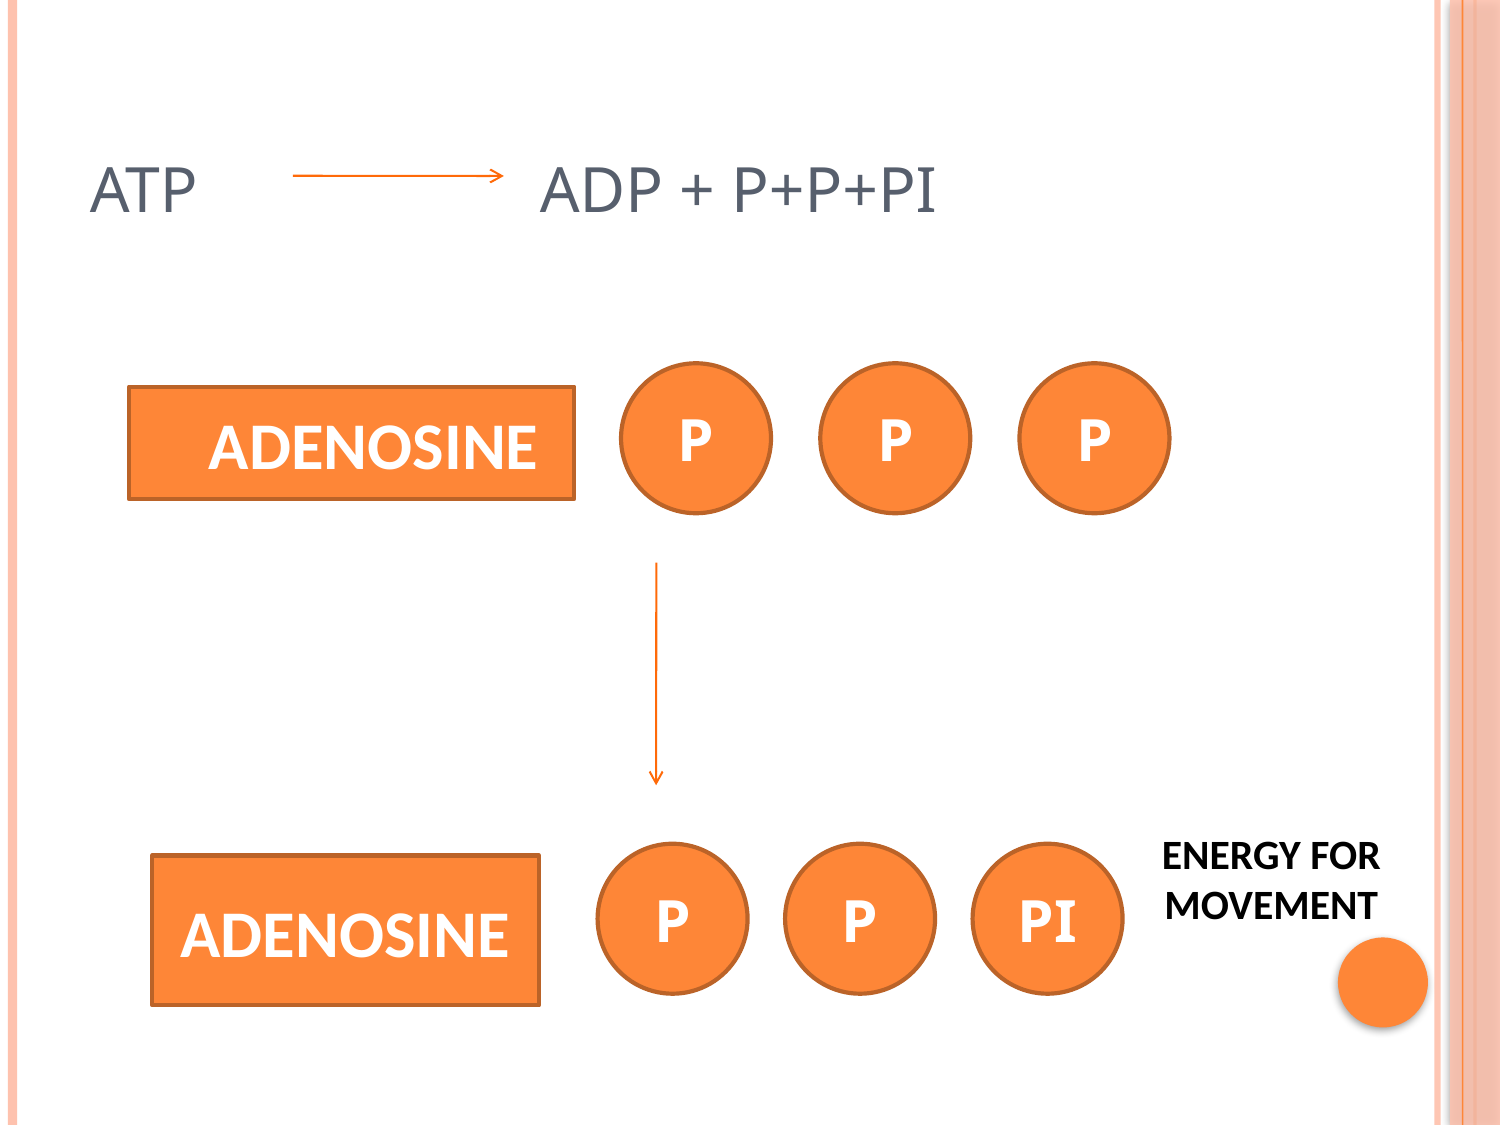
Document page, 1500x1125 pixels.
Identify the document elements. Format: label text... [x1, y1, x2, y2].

list ADENOSINE [127, 385, 576, 501]
text_box P [618, 361, 774, 516]
text_box P [782, 841, 938, 996]
text_box P [1017, 361, 1172, 516]
text_box PI [970, 841, 1125, 996]
text_box ENERGY FOR MOVEMENT [1136, 820, 1407, 936]
text_box P [595, 841, 750, 996]
text_box ADENOSINE [150, 853, 541, 1007]
text_box P [818, 361, 973, 516]
title ATP ADP + P+P+PI [75, 45, 1300, 233]
